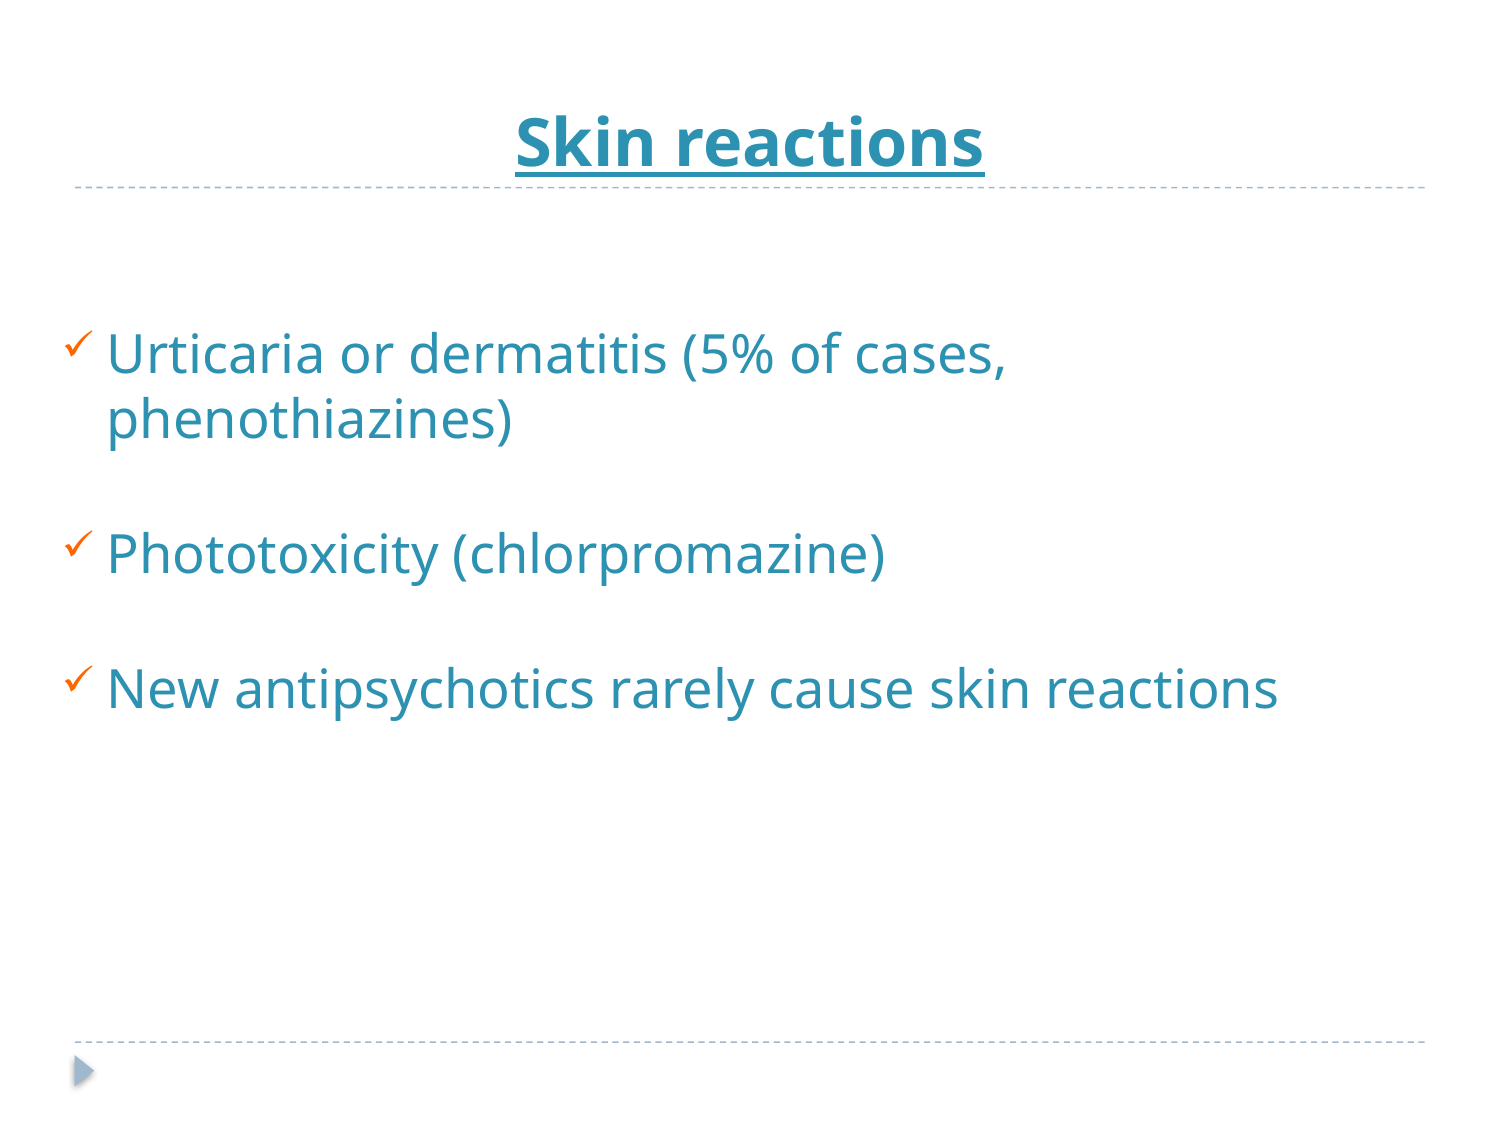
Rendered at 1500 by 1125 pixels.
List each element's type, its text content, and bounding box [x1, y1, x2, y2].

list Urticaria or dermatitis (5% of cases, phenothiazines) Phototoxicity (chlorpromazine) New antipsychotics rarely cause skin reactions [46, 200, 1425, 1010]
title Skin reactions [75, 24, 1425, 188]
